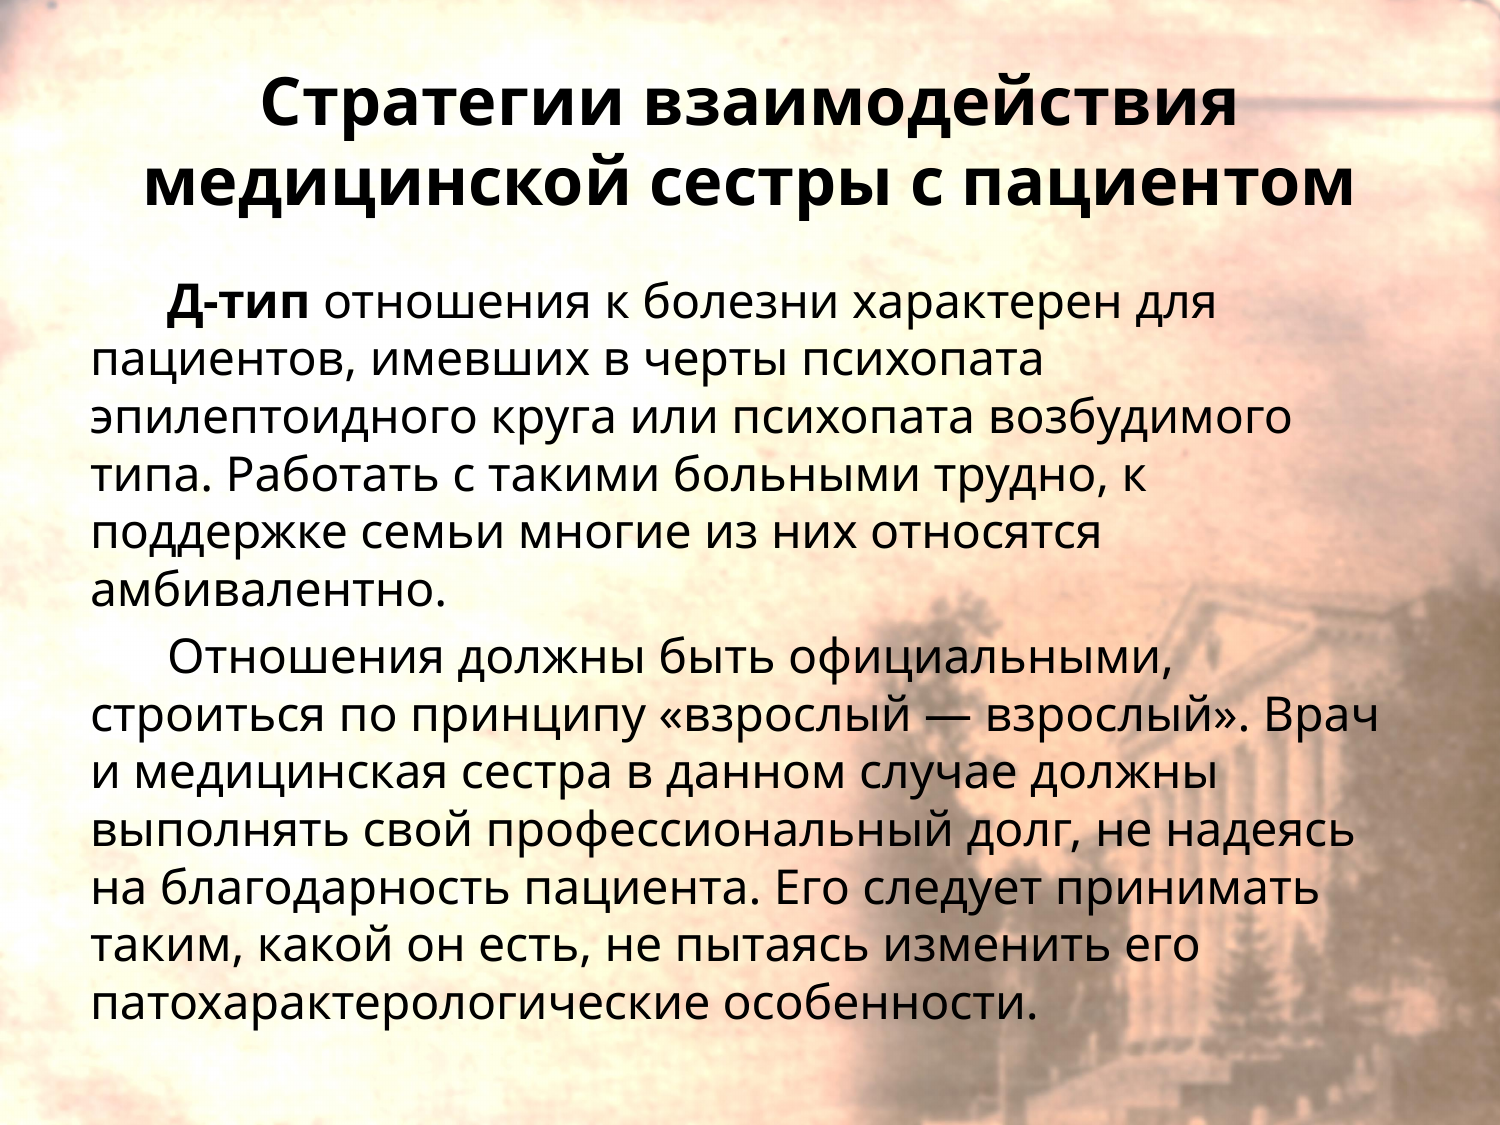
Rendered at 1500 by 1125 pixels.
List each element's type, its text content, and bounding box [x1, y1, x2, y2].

title Стратегии взаимодействия медицинской сестры с пациентом [75, 45, 1425, 233]
picture [0, 0, 1500, 1125]
list Д-тип отношения к болезни характерен для пациентов, имевших в черты психопата эпилептоидного круга или психопата возбудимого типа. Работать с такими больными трудно, к поддержке семьи многие из них относятся амбивалентно. Отношения должны быть официальными, строиться по принципу «взрослый — взрослый». Врач и медицинская сестра в данном случае должны выполнять свой профессиональный долг, не надеясь на благодарность пациента. Его следует принимать таким, какой он есть, не пытаясь изменить его патохарактерологические особенности. [75, 262, 1425, 1047]
